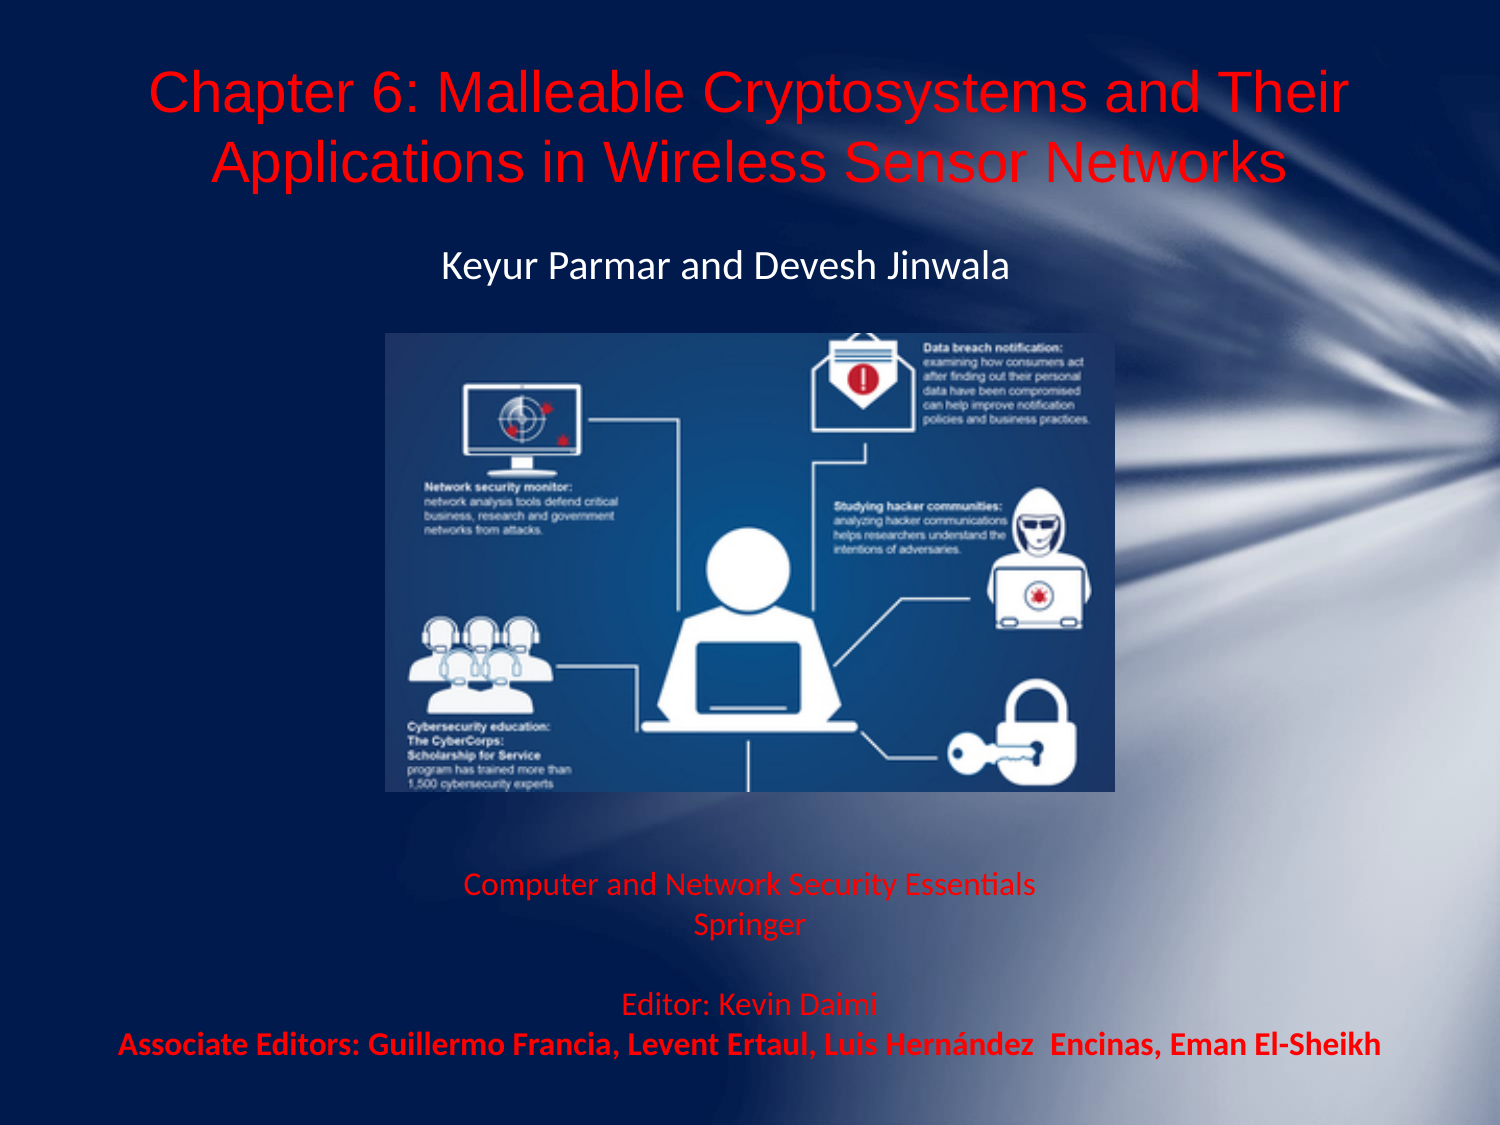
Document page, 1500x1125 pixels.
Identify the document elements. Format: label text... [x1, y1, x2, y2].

title Chapter 6: Malleable Cryptosystems and Their Applications in Wireless Sensor Networks [44, 53, 1456, 225]
picture [0, 0, 1500, 1125]
text_box Keyur Parmar and Devesh Jinwala [426, 230, 1115, 295]
text_box Computer and Network Security Essentials Springer Editor: Kevin Daimi Associate Editors: Guillermo Francia, Levent Ertaul, Luis Hernández Encinas, Eman El-Sheikh [65, 862, 1434, 1063]
